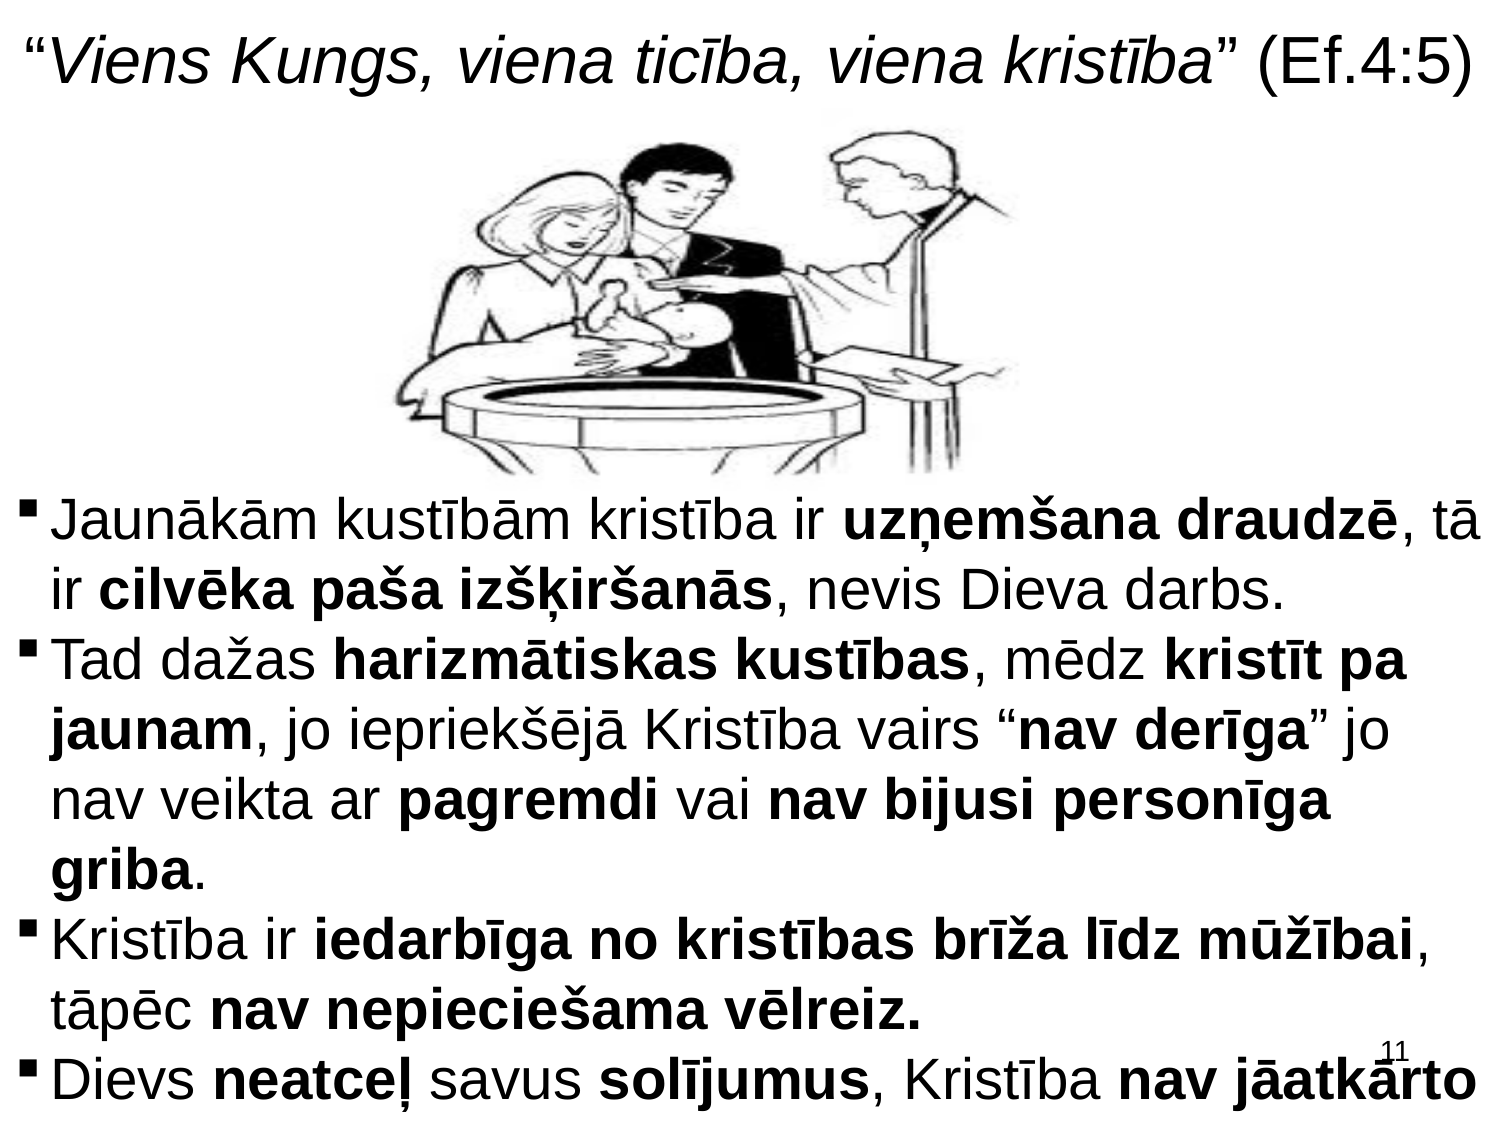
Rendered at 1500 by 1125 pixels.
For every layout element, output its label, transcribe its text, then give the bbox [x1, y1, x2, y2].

text_box “Viens Kungs, viena ticība, viena kristība” (Ef.4:5) [0, 0, 1500, 114]
text_box Jaunākām kustībām kristība ir uzņemšana draudzē, tā ir cilvēka paša izšķiršanās, nevis Dieva darbs. Tad dažas harizmātiskas kustības, mēdz kristīt pa jaunam, jo iepriekšējā Kristība vairs “nav derīga” jo nav veikta ar pagremdi vai nav bijusi personīga griba. Kristība ir iedarbīga no kristības brīža līdz mūžībai, tāpēc nav nepieciešama vēlreiz. Dievs neatceļ savus solījumus, Kristība nav jāatkārto Kristīties vēlreiz nozīmē mest šaubu ēnu uz Dievu. [0, 473, 1500, 1125]
picture [374, 105, 1044, 493]
text_box 11 [1074, 1024, 1425, 1103]
